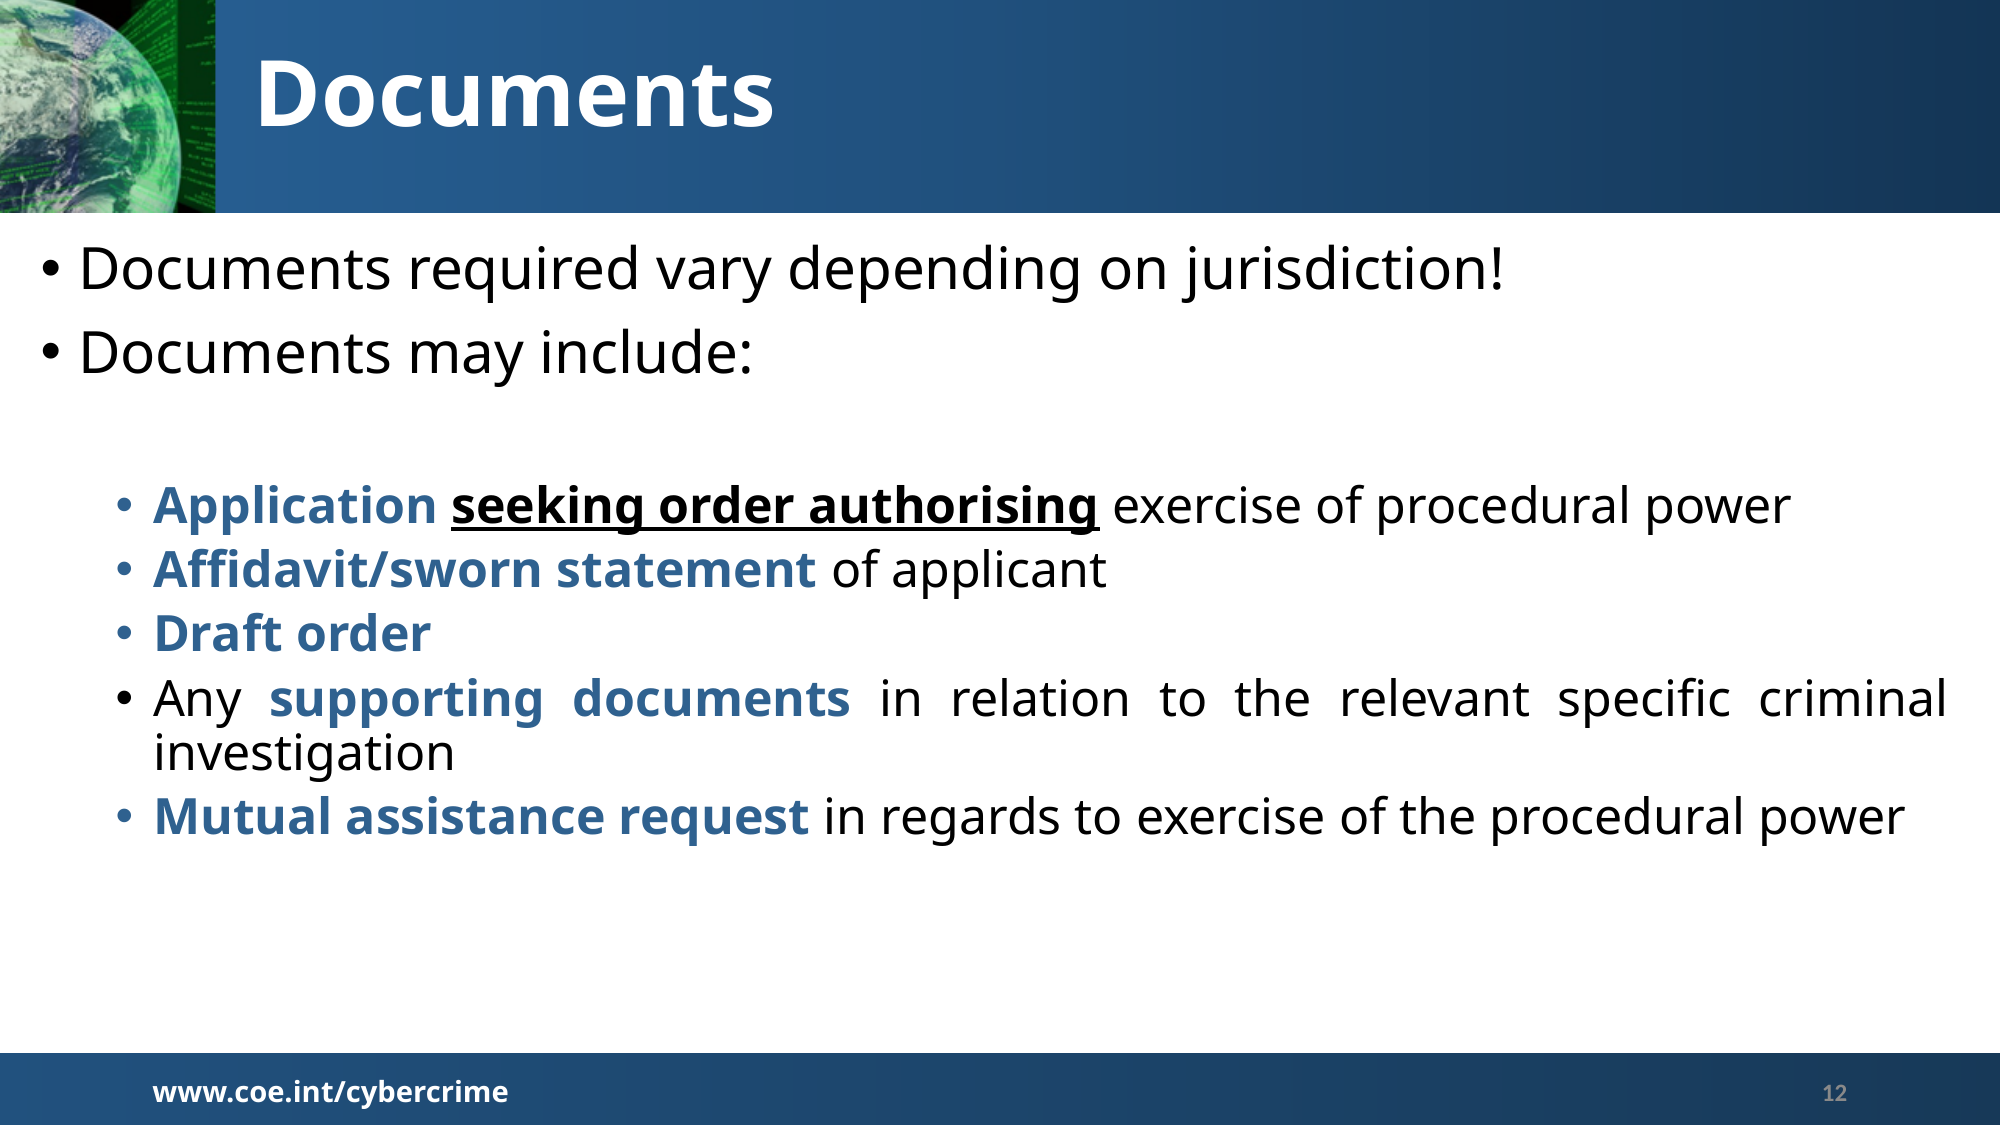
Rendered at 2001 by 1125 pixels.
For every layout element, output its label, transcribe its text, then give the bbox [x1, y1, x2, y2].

slide_number 12 [1412, 1061, 1863, 1121]
title Documents [238, 22, 1964, 172]
picture [0, 0, 2000, 213]
slide_number www.coe.int/cybercrime [137, 1061, 588, 1121]
list Documents required vary depending on jurisdiction! Documents may include: Application seeking order authorising exercise of procedural power Affidavit/sworn statement of applicant Draft order Any supporting documents in relation to the relevant specific criminal investigation Mutual assistance request in regards to exercise of the procedural power [25, 231, 1964, 1032]
